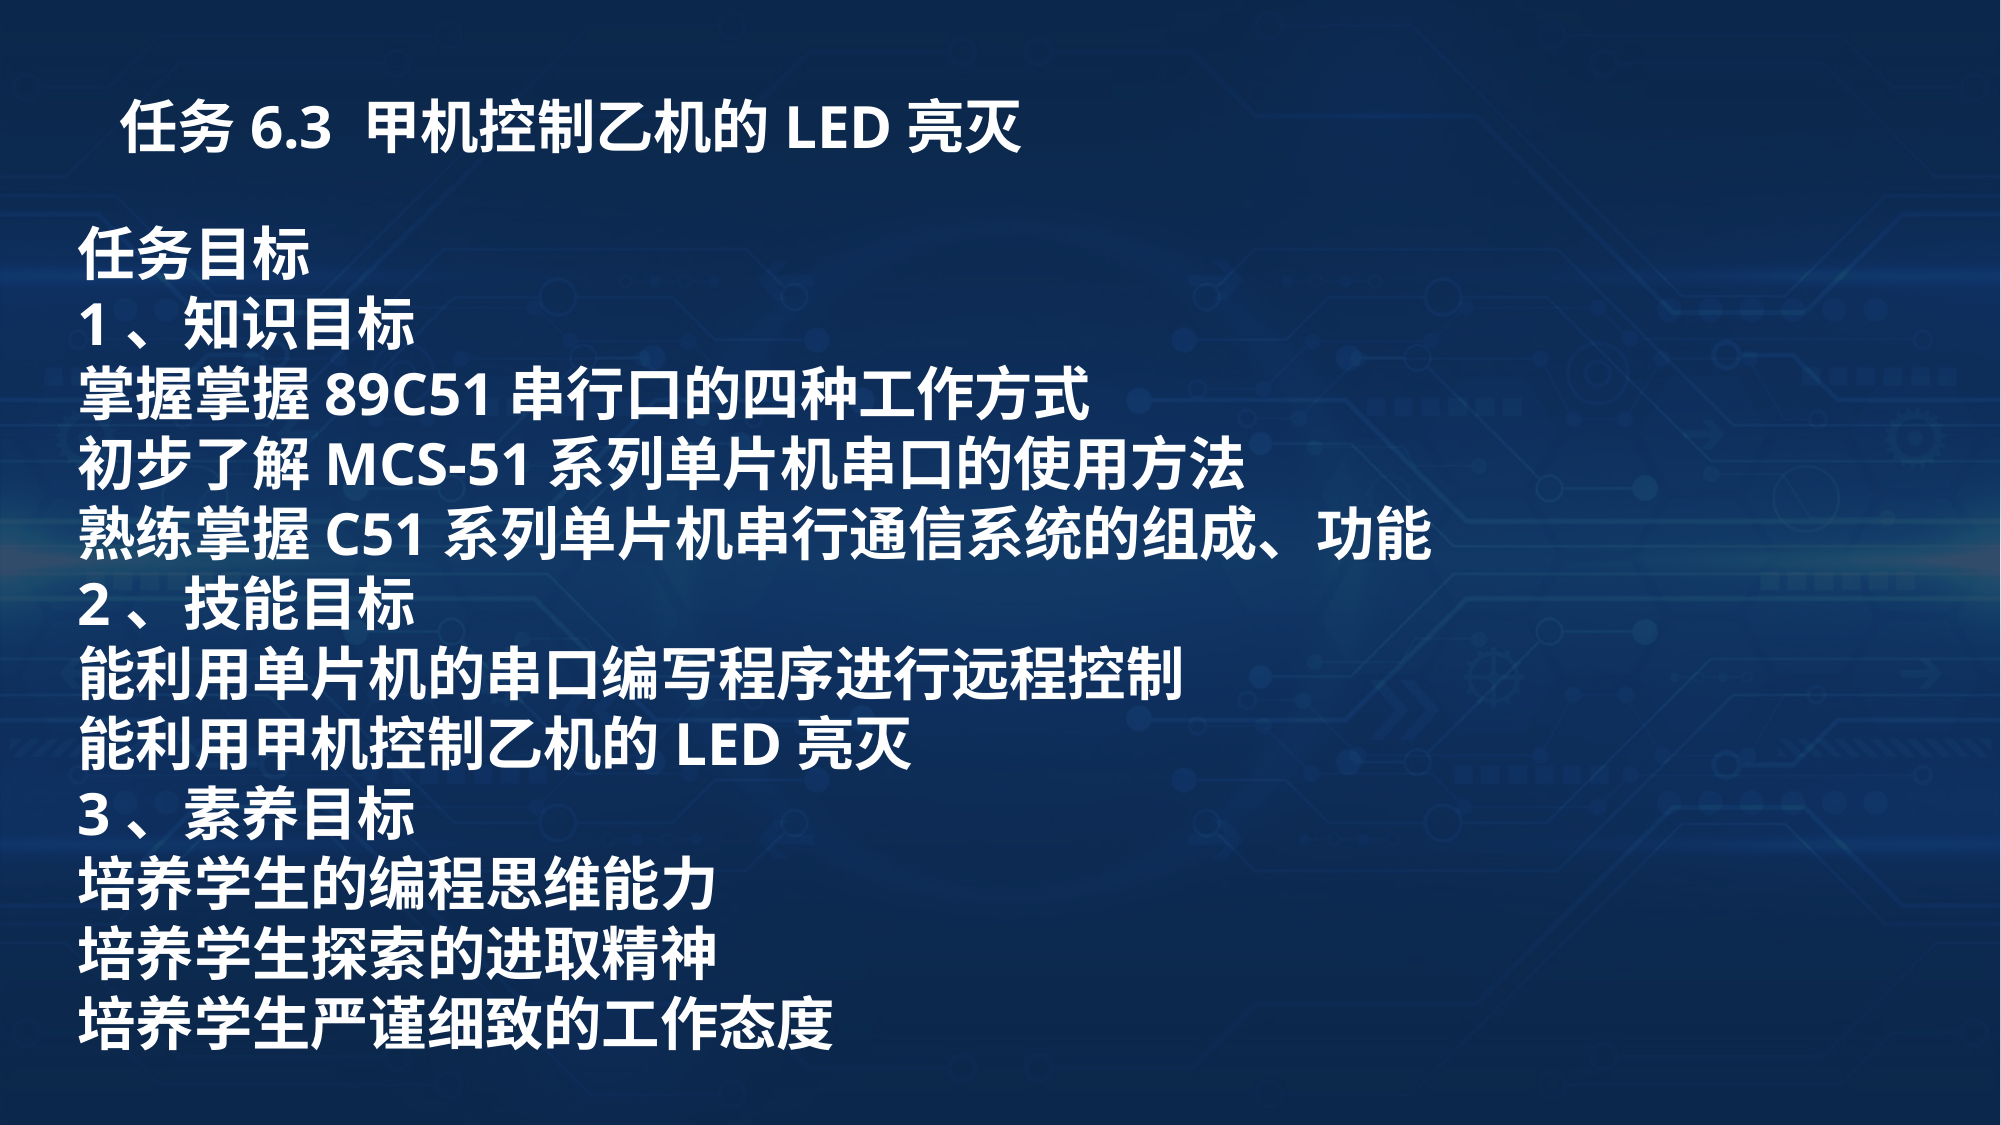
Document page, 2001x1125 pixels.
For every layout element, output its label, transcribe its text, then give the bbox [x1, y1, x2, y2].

text_box 任务目标 1、知识目标 掌握掌握89C51串行口的四种工作方式 初步了解MCS-51系列单片机串口的使用方法 熟练掌握C51系列单片机串行通信系统的组成、功能 2、技能目标 能利用单片机的串口编写程序进行远程控制 能利用甲机控制乙机的LED亮灭 3、素养目标 培养学生的编程思维能力 培养学生探索的进取精神 培养学生严谨细致的工作态度 [62, 209, 1774, 1065]
text_box 任务6.3 甲机控制乙机的LED亮灭 [104, 83, 1146, 168]
